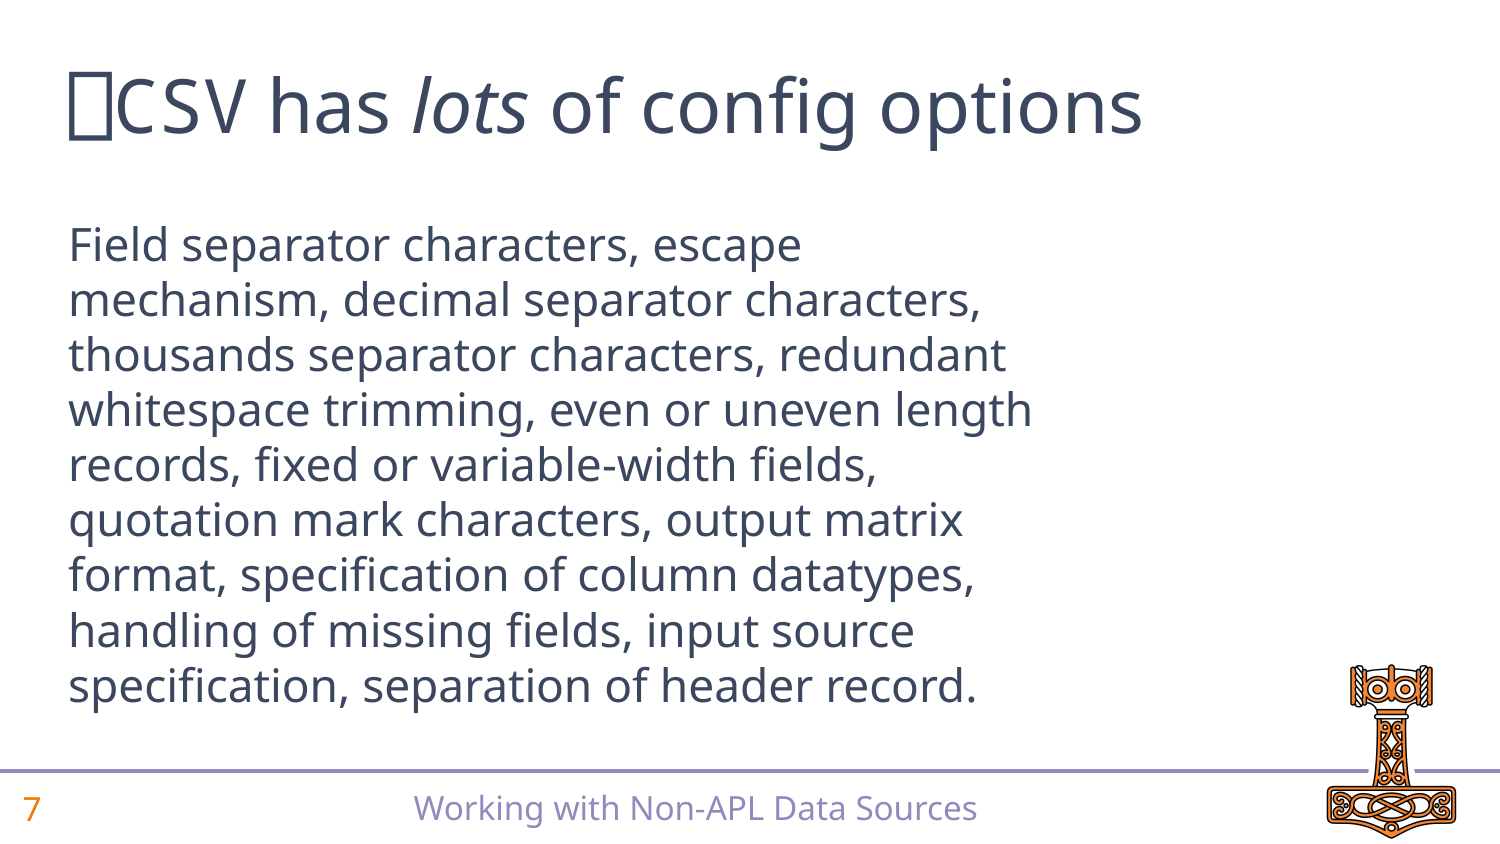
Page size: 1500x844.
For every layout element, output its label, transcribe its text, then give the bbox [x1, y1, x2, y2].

title ⎕CSV has lots of config options [53, 43, 1203, 157]
picture [1320, 655, 1461, 844]
list Field separator characters, escape mechanism, decimal separator characters, thousands separator characters, redundant whitespace trimming, even or uneven length records, fixed or variable-width fields, quotation mark characters, output matrix format, specification of column datatypes, handling of missing fields, input source specification, separation of header record. [53, 207, 1053, 740]
